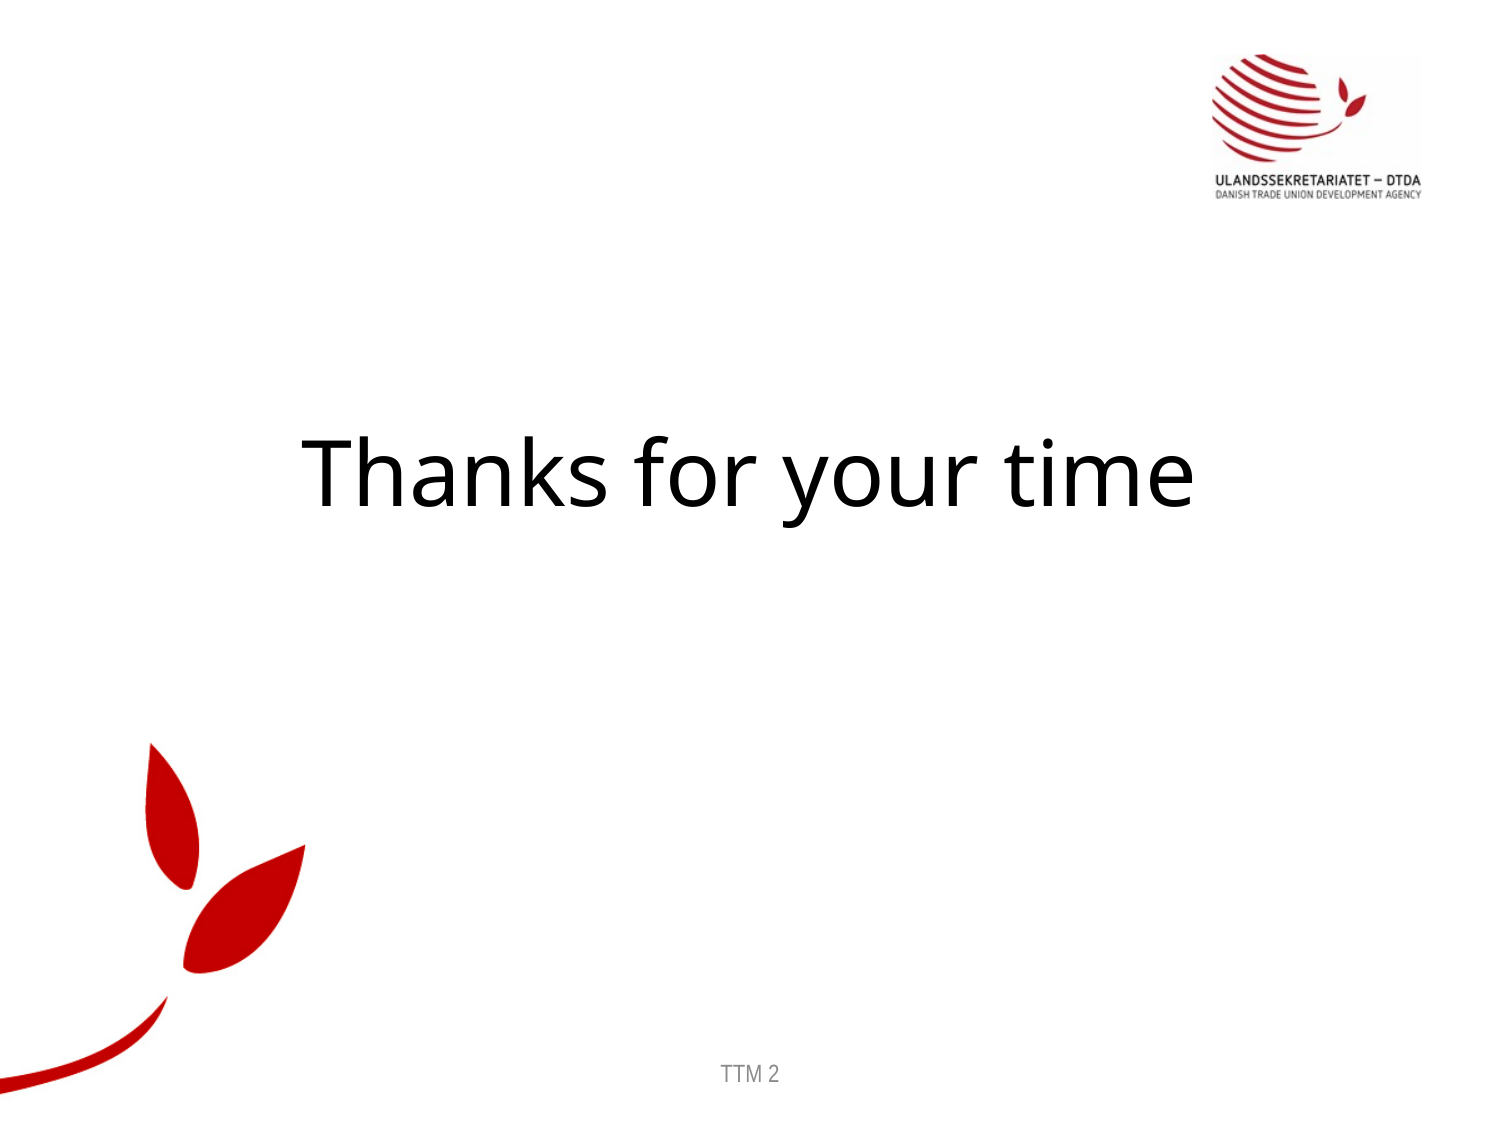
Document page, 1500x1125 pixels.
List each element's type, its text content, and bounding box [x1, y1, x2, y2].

title Thanks for your time [112, 349, 1388, 591]
footer TTM 2 [512, 1042, 988, 1103]
picture [1212, 54, 1423, 199]
picture [0, 741, 313, 1118]
